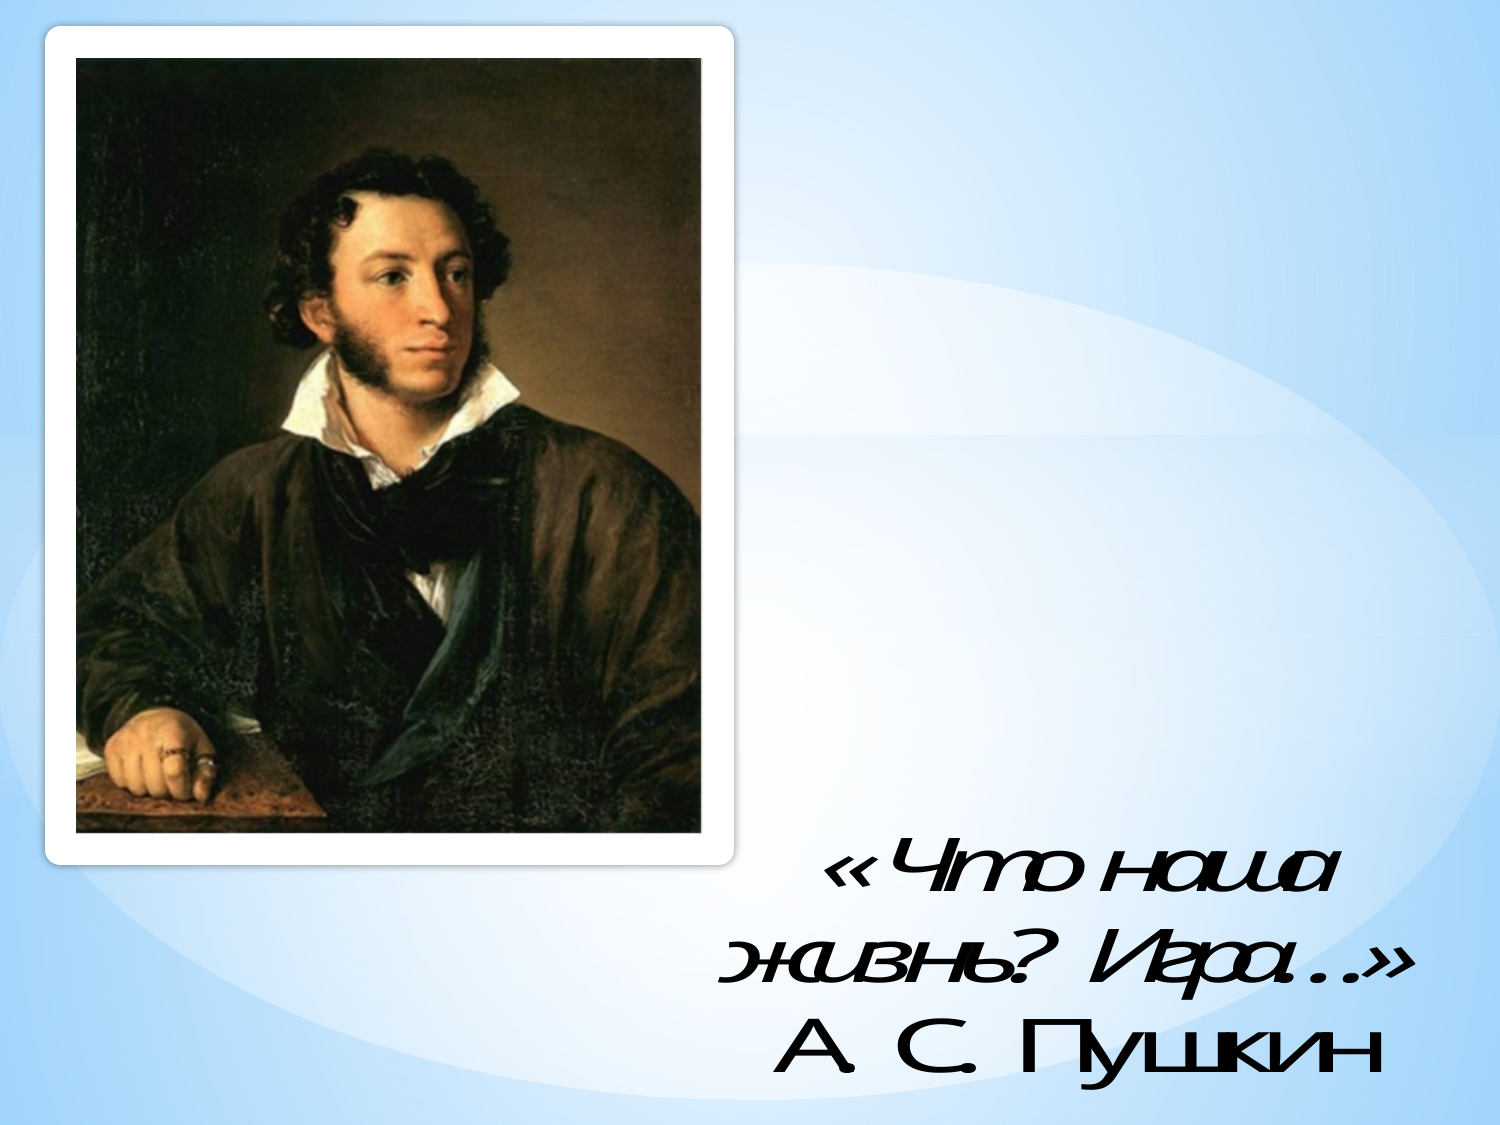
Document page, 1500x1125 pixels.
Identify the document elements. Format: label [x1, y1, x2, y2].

picture [75, 57, 1483, 1097]
